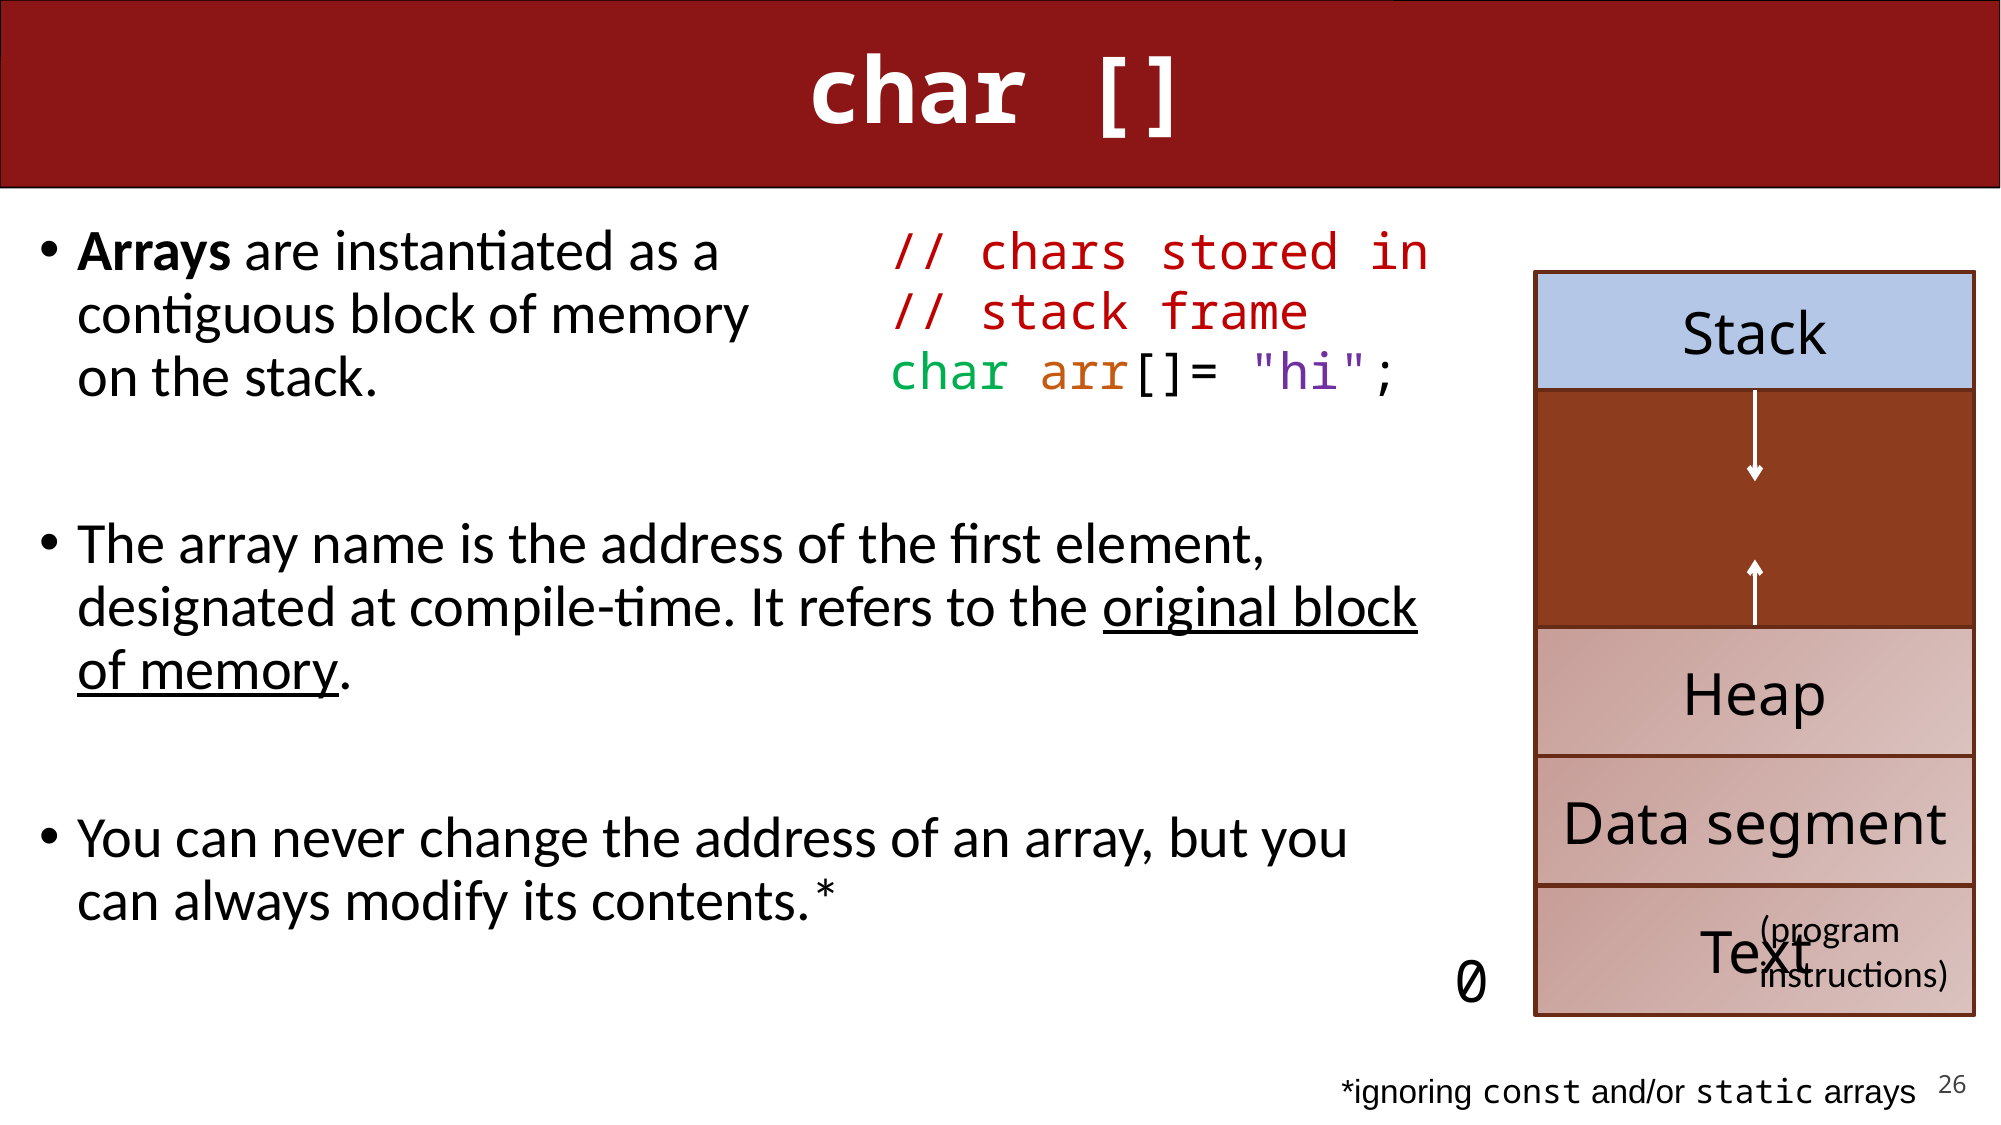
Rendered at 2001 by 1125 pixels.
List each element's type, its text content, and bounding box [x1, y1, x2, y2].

text_box Stack [1535, 271, 1975, 391]
text_box Data segment [1535, 756, 1975, 886]
text_box Text [1535, 886, 1975, 1016]
text_box (program instructions) [1744, 897, 1975, 1003]
text_box // chars stored in // stack frame char arr[]= "hi"; [875, 212, 1445, 408]
text_box *ignoring const and/or static arrays [1326, 1062, 1932, 1117]
text_box [1535, 391, 1975, 627]
text_box 0 [1439, 936, 1549, 1022]
list Arrays are instantiated as a contiguous block of memory on the stack. The array name is the address of the first element, designated at compile-time. It refers to the original block of memory. You can never change the address of an array, but you can always modify its contents.* [24, 212, 1440, 1050]
title char [] [75, 0, 1925, 188]
text_box Heap [1535, 627, 1975, 756]
